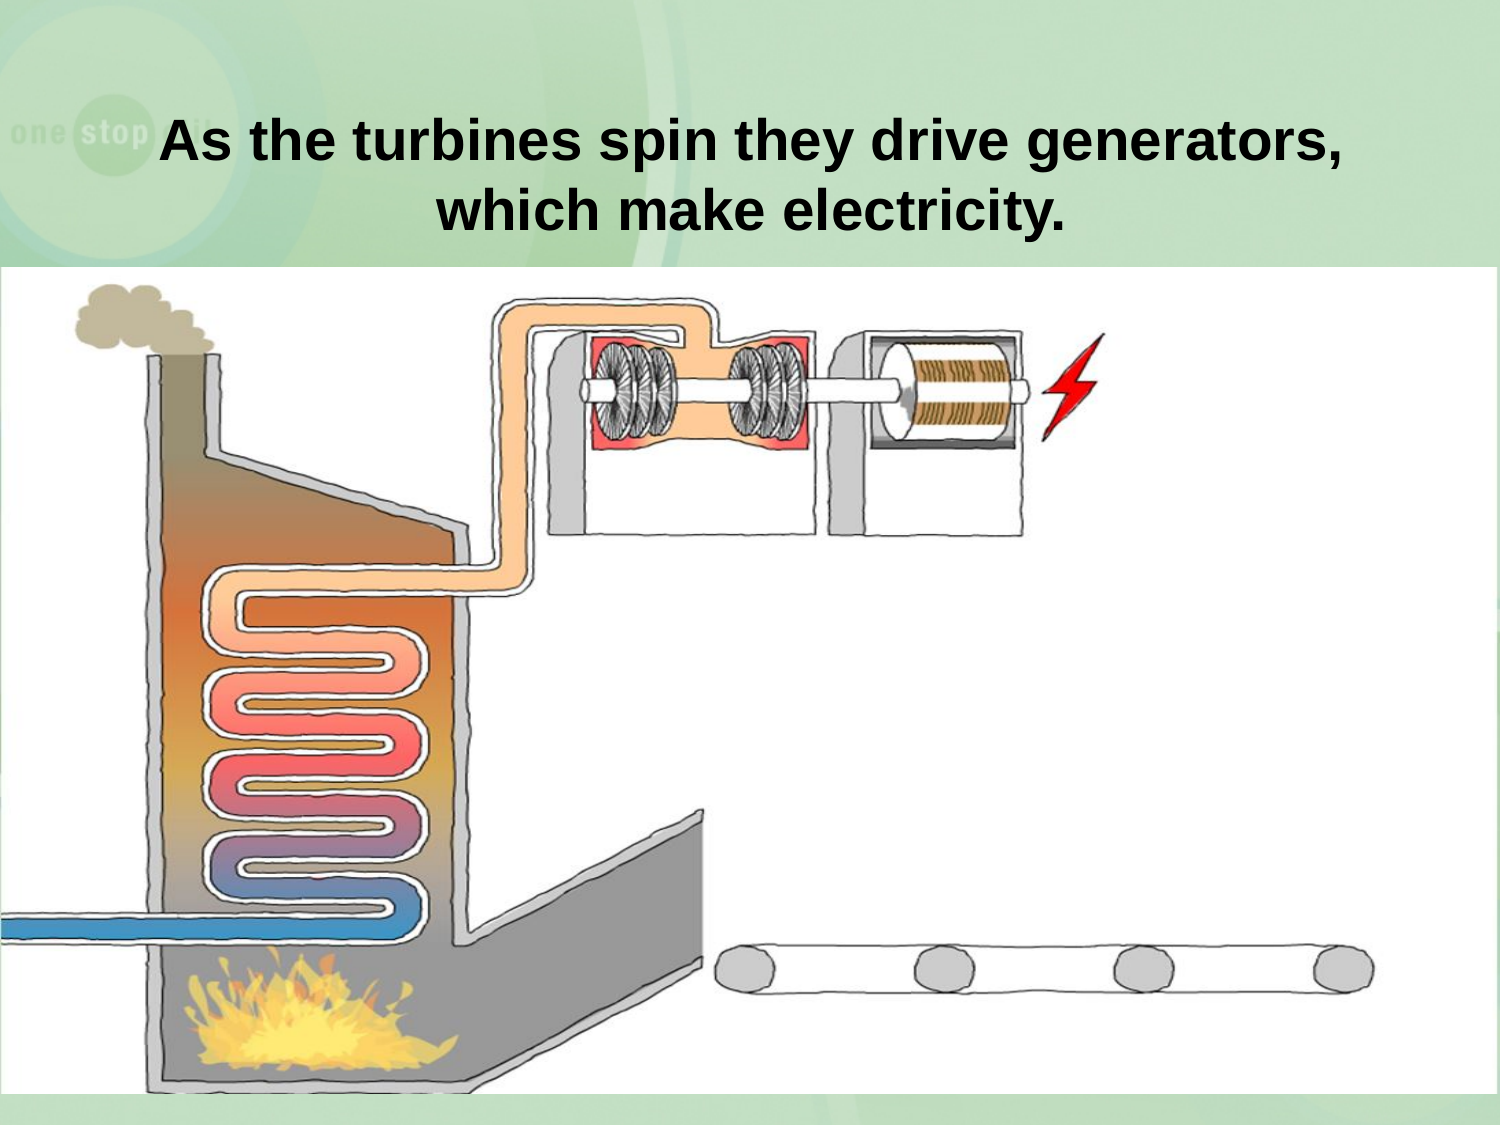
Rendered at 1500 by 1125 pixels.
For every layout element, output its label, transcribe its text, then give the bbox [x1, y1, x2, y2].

picture [0, 0, 1500, 1125]
title As the turbines spin they drive generators, which make electricity. [76, 78, 1427, 265]
